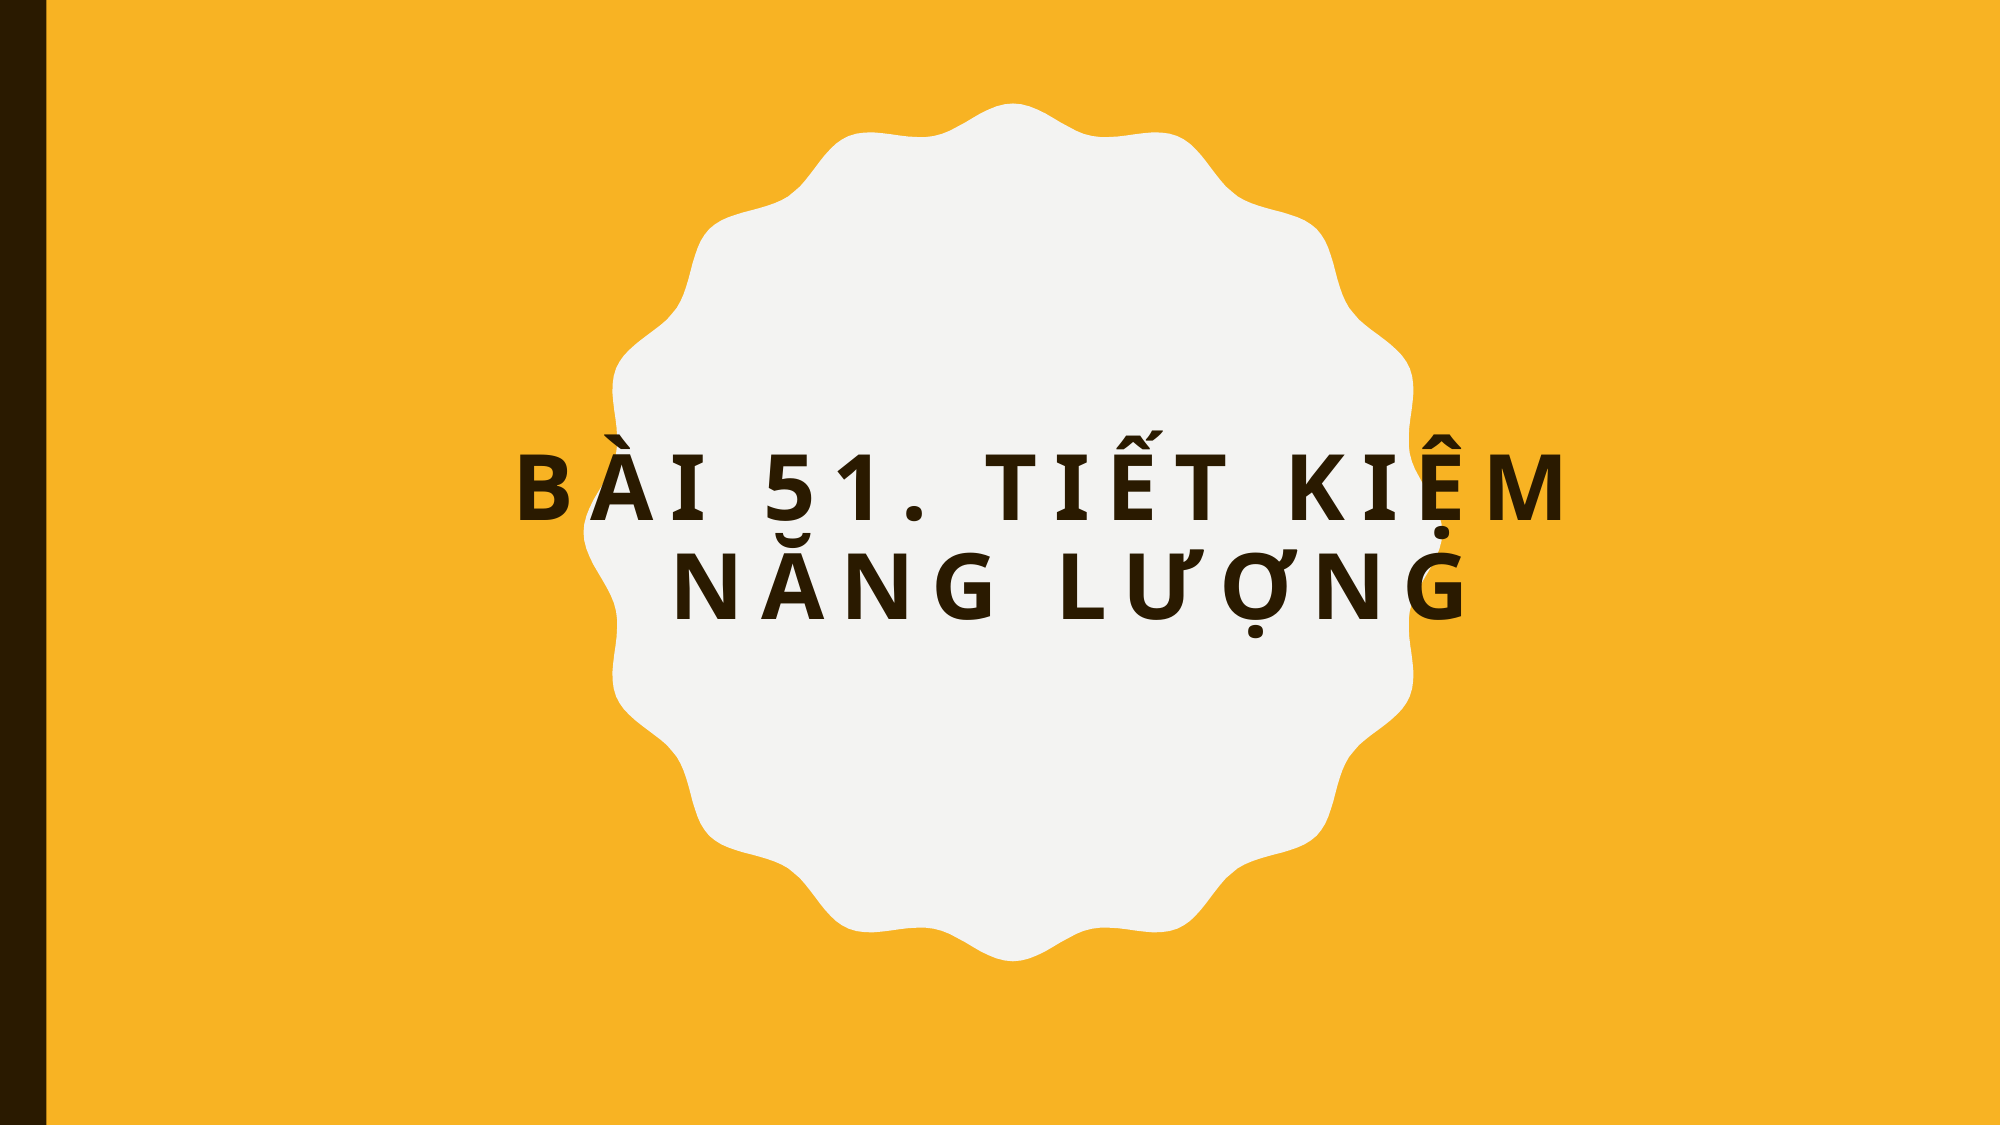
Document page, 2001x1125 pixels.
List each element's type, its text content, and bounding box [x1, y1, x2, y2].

title BÀI 51. TIẾT KIỆM NĂNG LƯỢNG [490, 180, 1610, 902]
